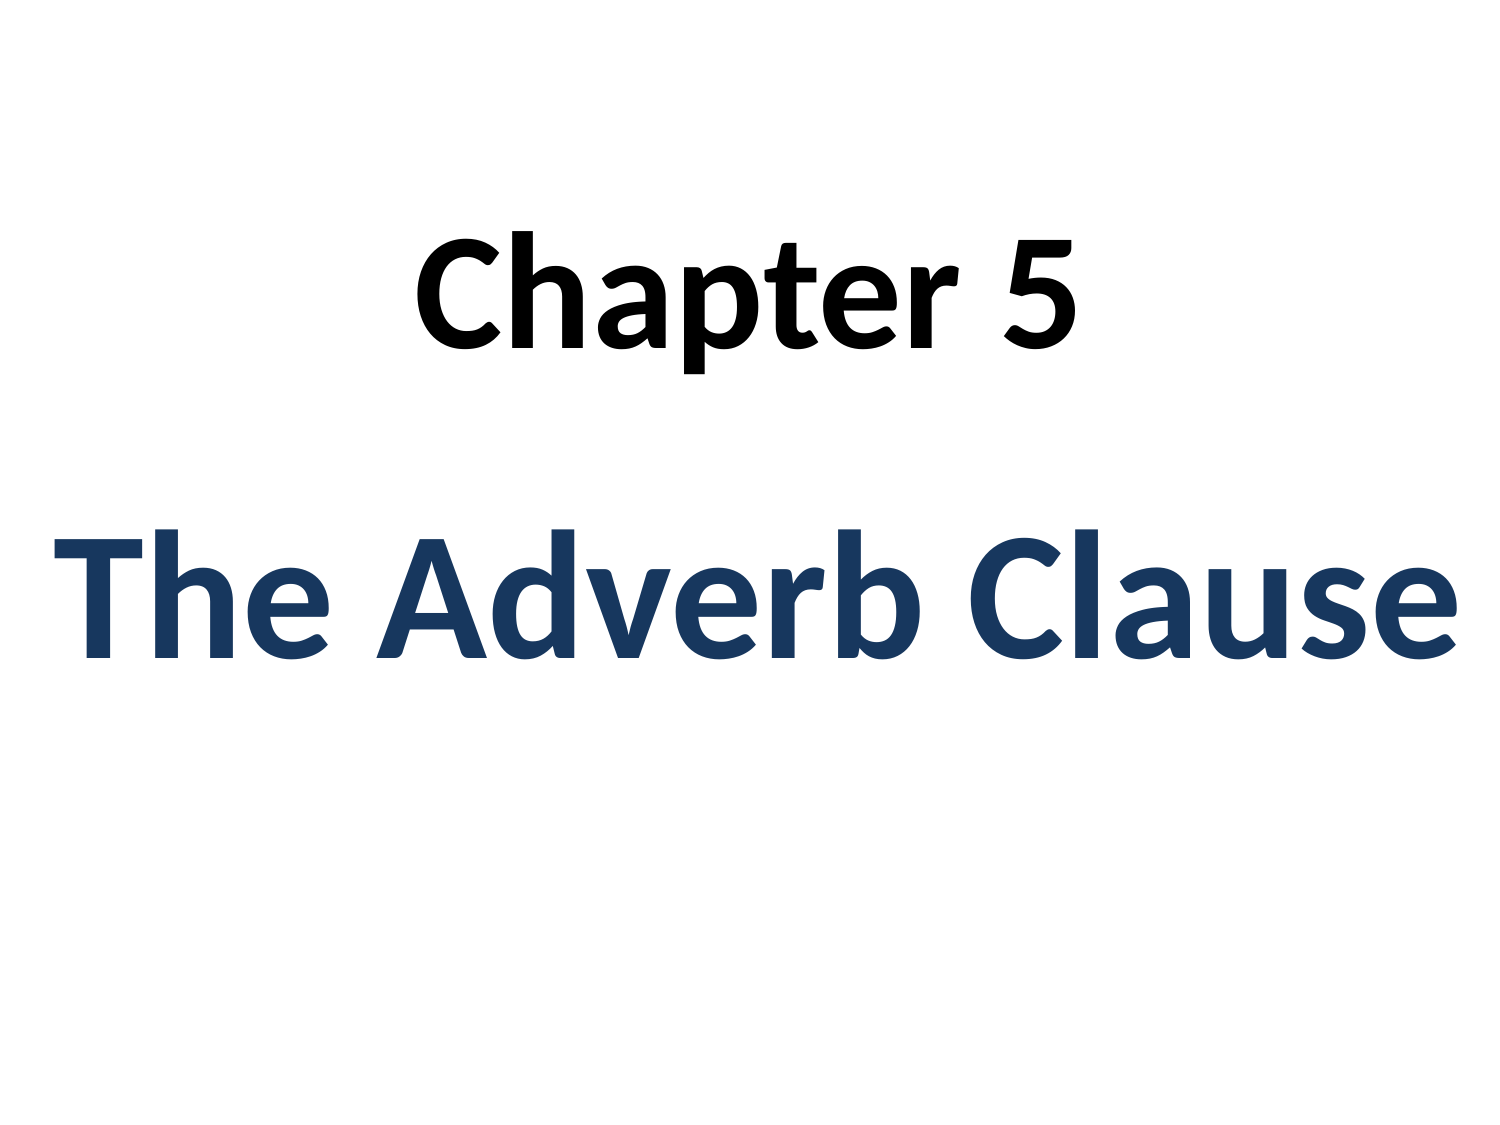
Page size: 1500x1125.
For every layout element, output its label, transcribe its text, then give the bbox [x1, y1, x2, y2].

title Chapter 5 [112, 160, 1388, 402]
subtitle The Adverb Clause [17, 468, 1500, 756]
